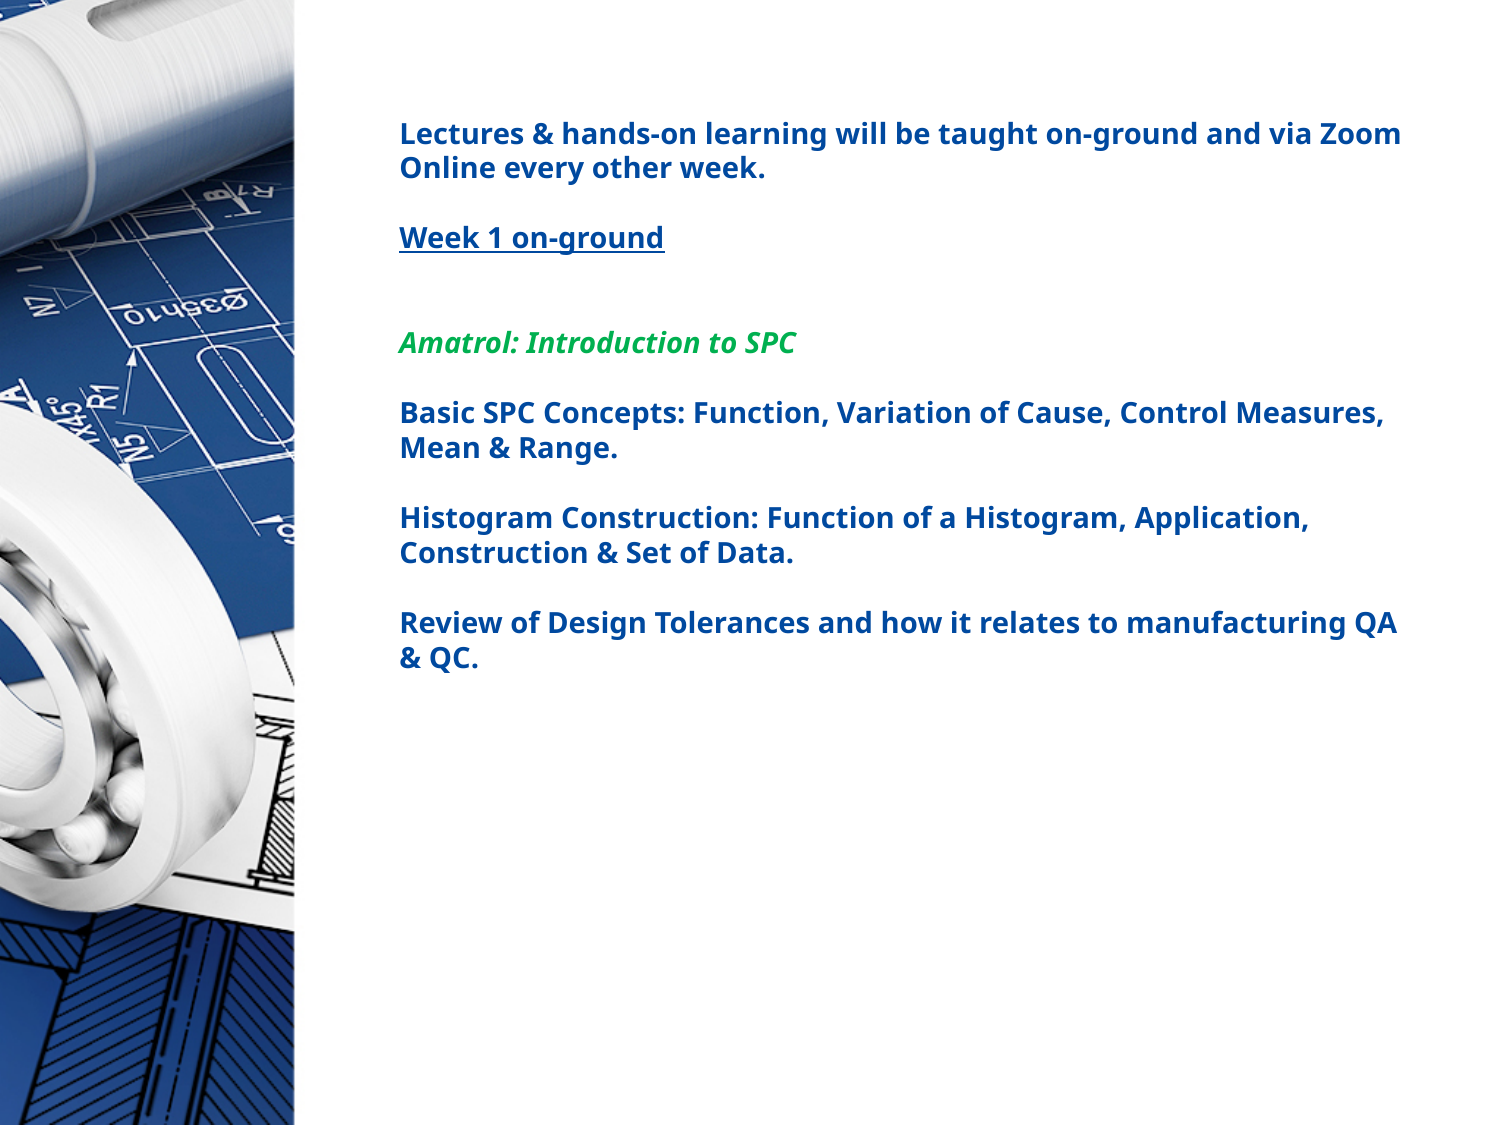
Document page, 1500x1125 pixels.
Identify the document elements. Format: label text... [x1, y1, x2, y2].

list [308, 368, 1250, 663]
picture [0, 0, 1500, 1125]
title Lectures & hands-on learning will be taught on-ground and via Zoom Online every other week. Week 1 on-ground Amatrol: Introduction to SPC Basic SPC Concepts: Function, Variation of Cause, Control Measures, Mean & Range. Histogram Construction: Function of a Histogram, Application, Construction & Set of Data. Review of Design Tolerances and how it relates to manufacturing QA & QC. [337, 178, 1438, 366]
